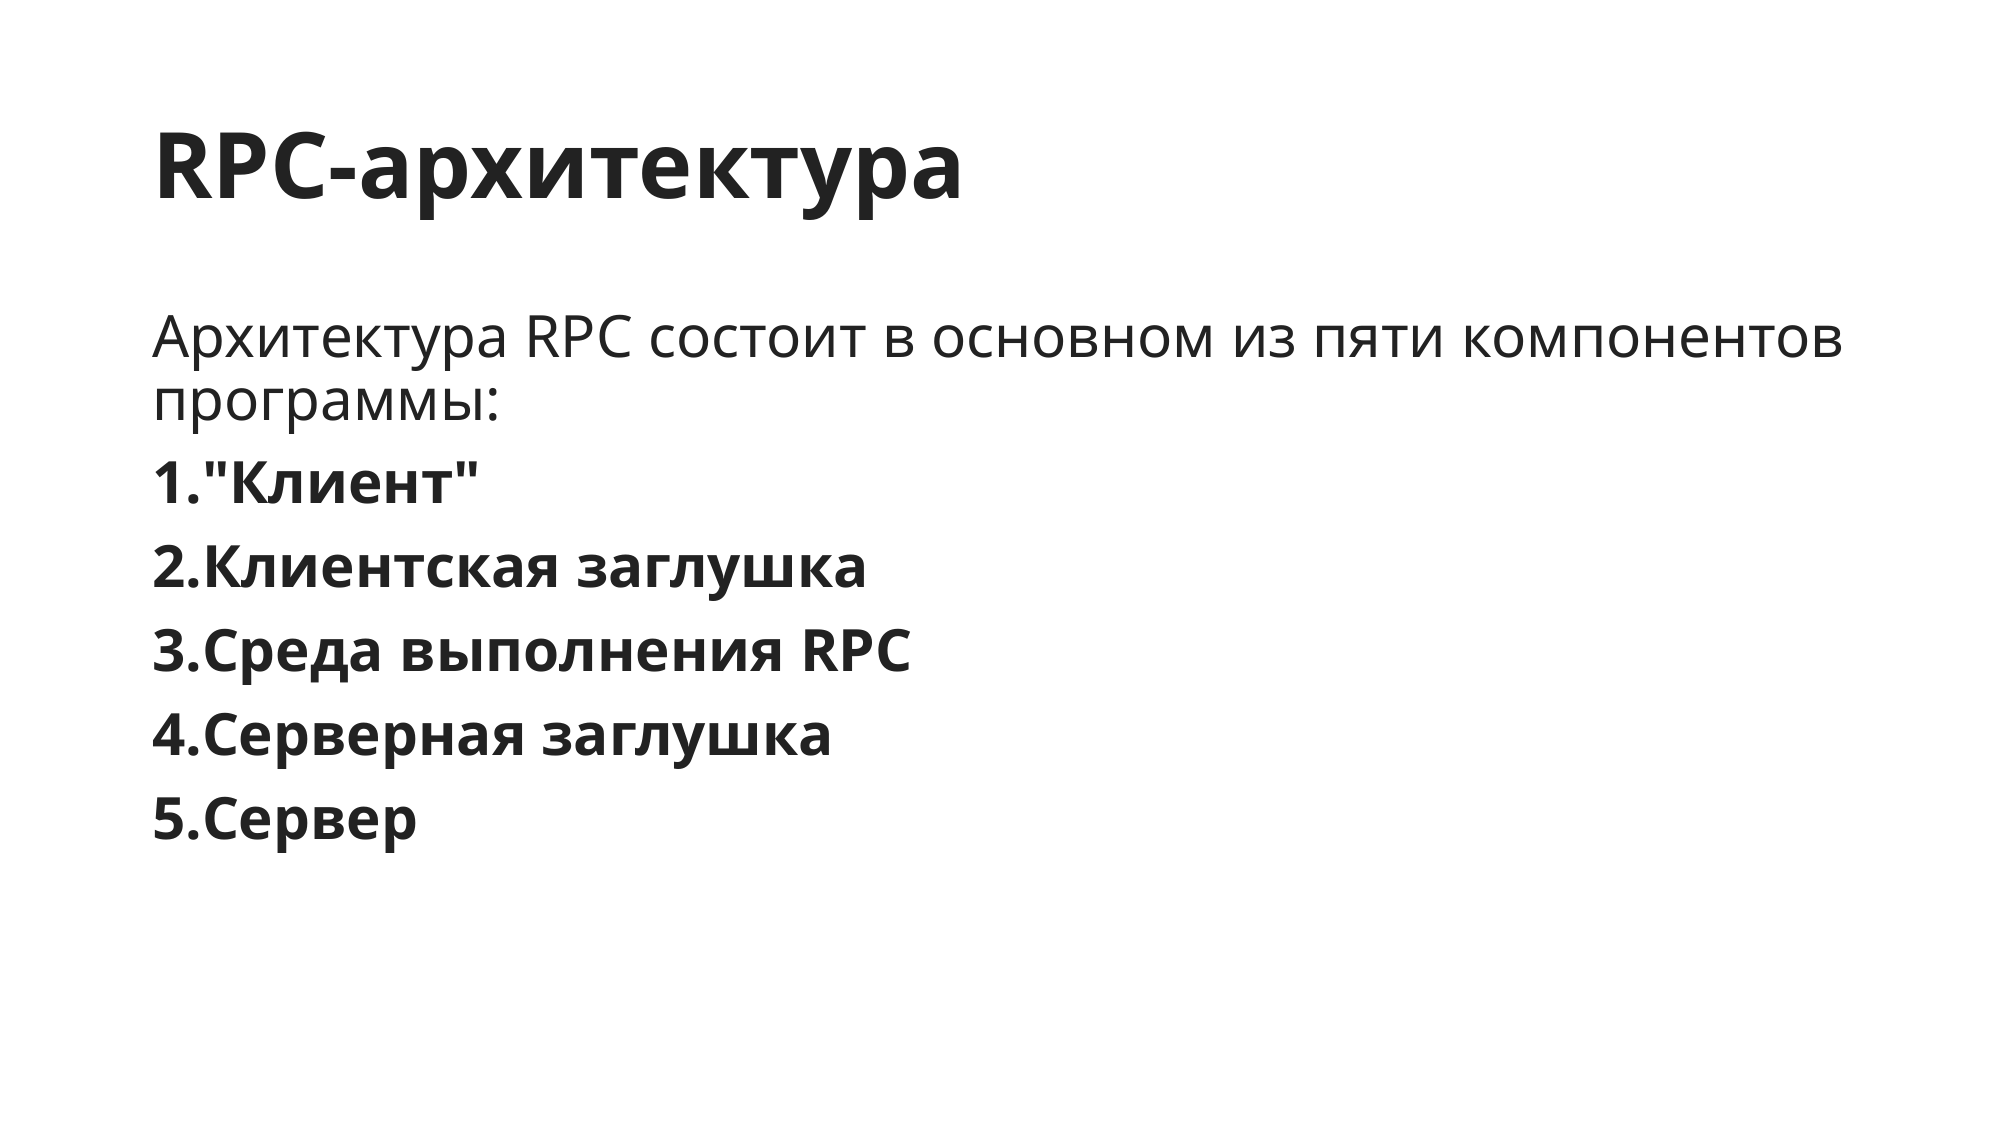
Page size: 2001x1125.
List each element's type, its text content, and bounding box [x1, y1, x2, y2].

title RPC-архитектура [137, 59, 1863, 278]
list Архитектура RPC состоит в основном из пяти компонентов программы: "Клиент" Клиентская заглушка Среда выполнения RPC Серверная заглушка Сервер [137, 299, 1863, 1014]
